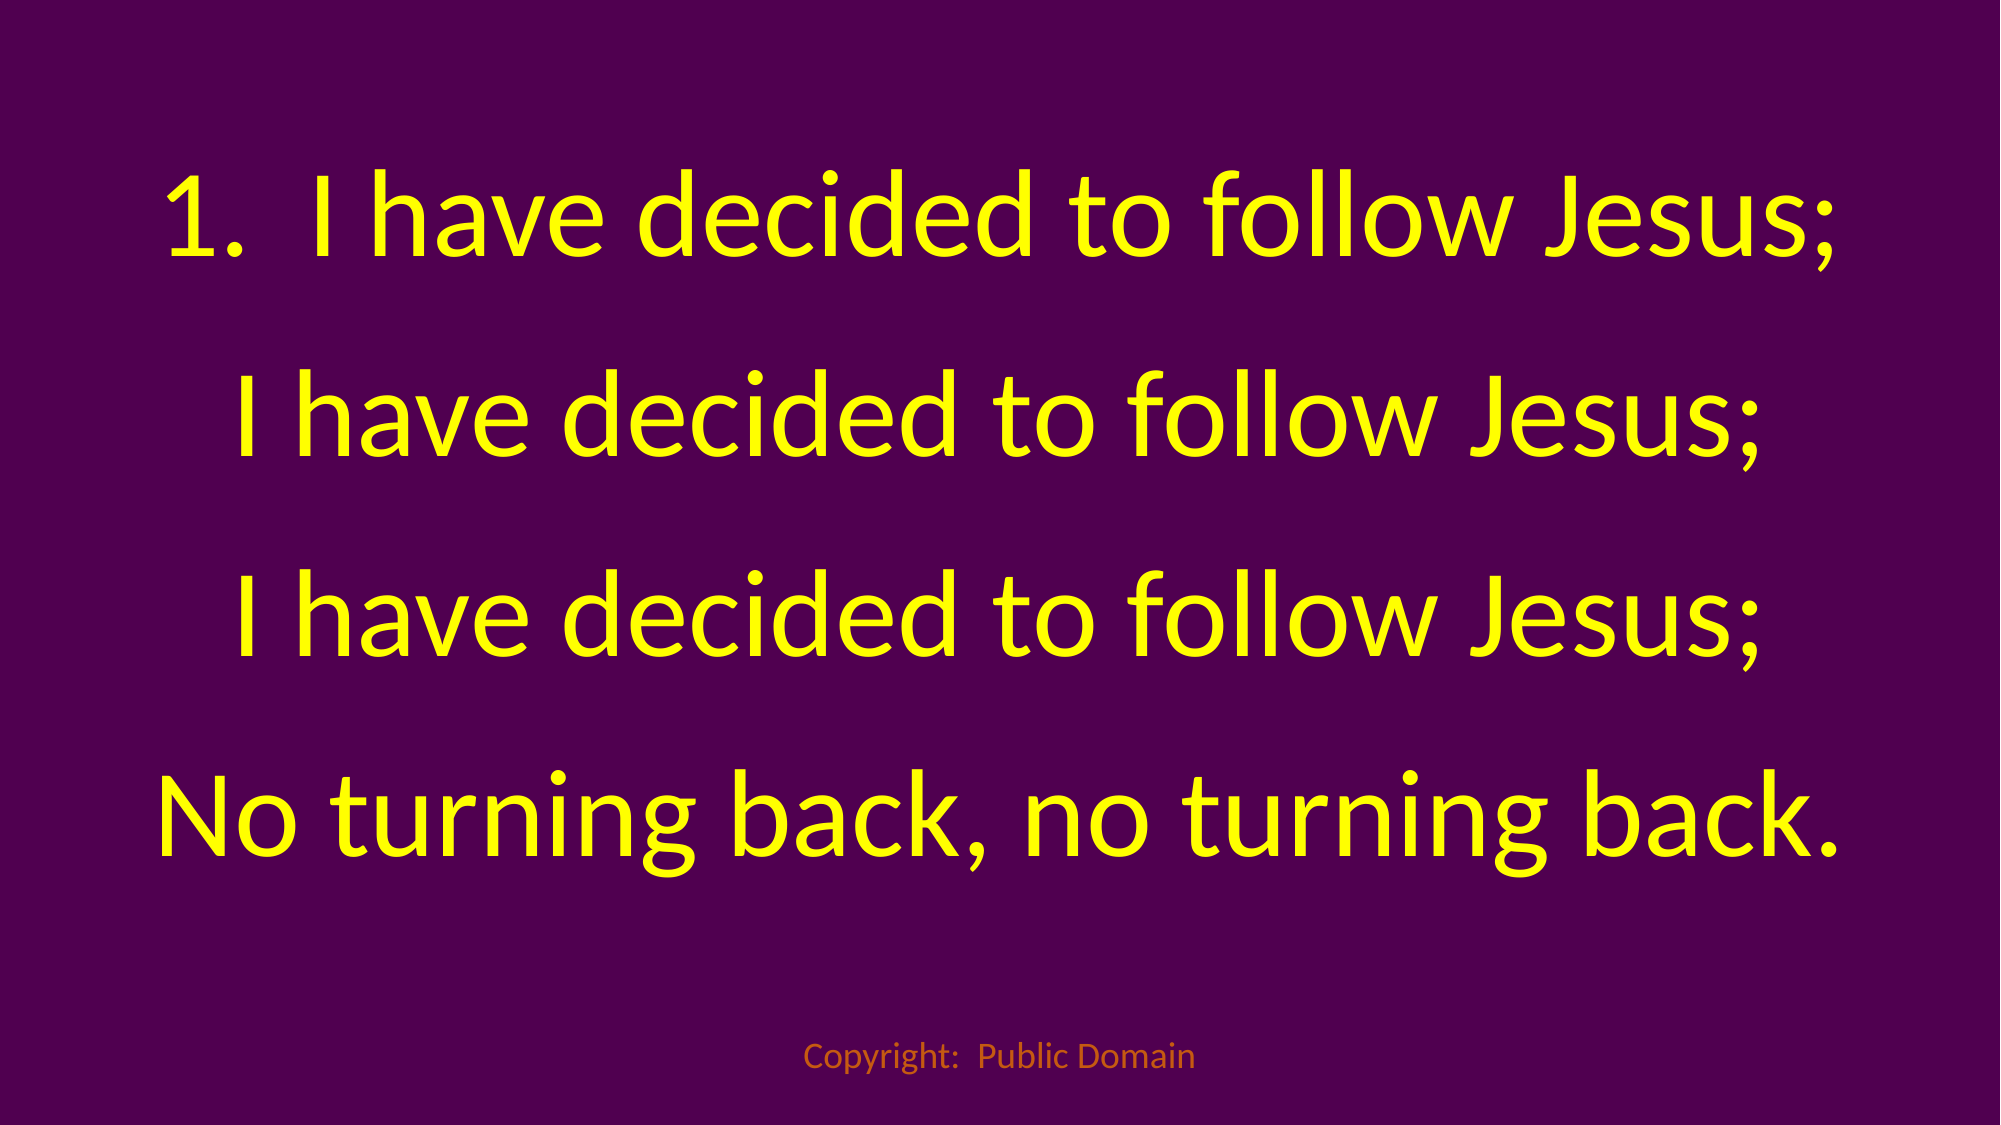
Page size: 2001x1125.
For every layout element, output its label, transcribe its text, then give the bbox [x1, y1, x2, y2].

text_box Copyright: Public Domain [26, 1023, 1973, 1083]
text_box 1. I have decided to follow Jesus; I have decided to follow Jesus; I have decided to follow Jesus; No turning back, no turning back. [0, 123, 2000, 889]
